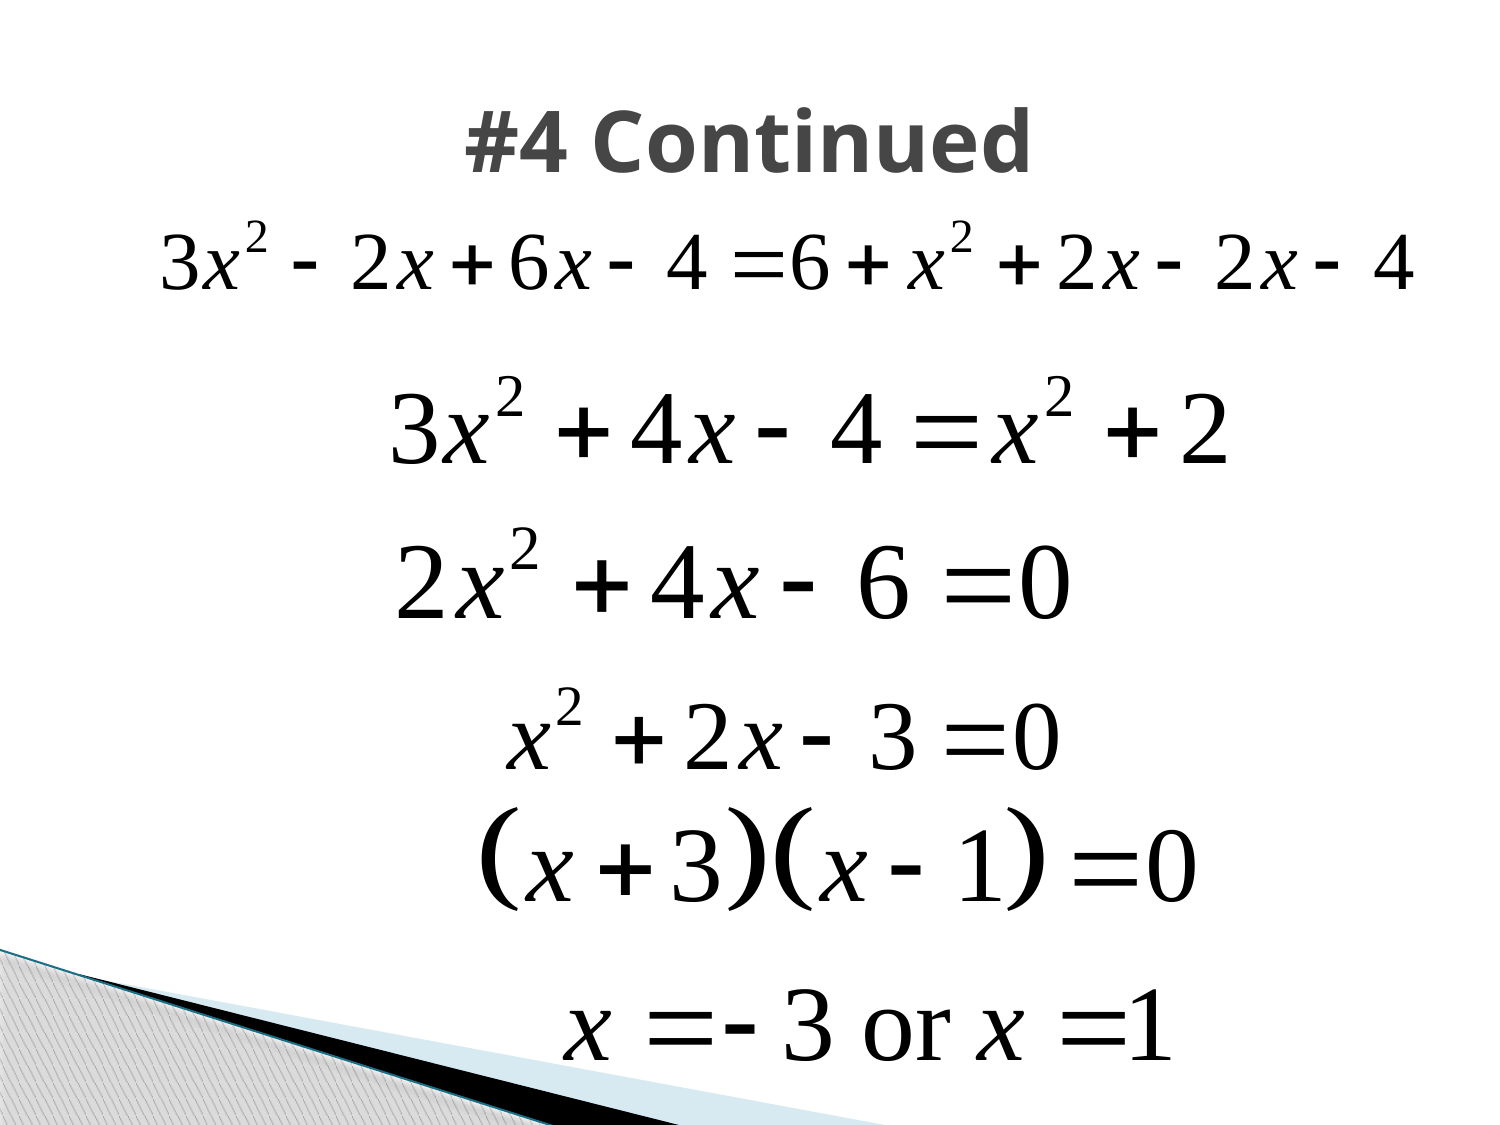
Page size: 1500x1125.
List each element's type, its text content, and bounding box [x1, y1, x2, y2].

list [375, 349, 1250, 491]
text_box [464, 785, 1218, 965]
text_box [378, 499, 1088, 646]
title #4 Continued [75, 45, 1425, 233]
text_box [542, 962, 1189, 1088]
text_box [149, 199, 1430, 311]
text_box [487, 662, 1082, 785]
